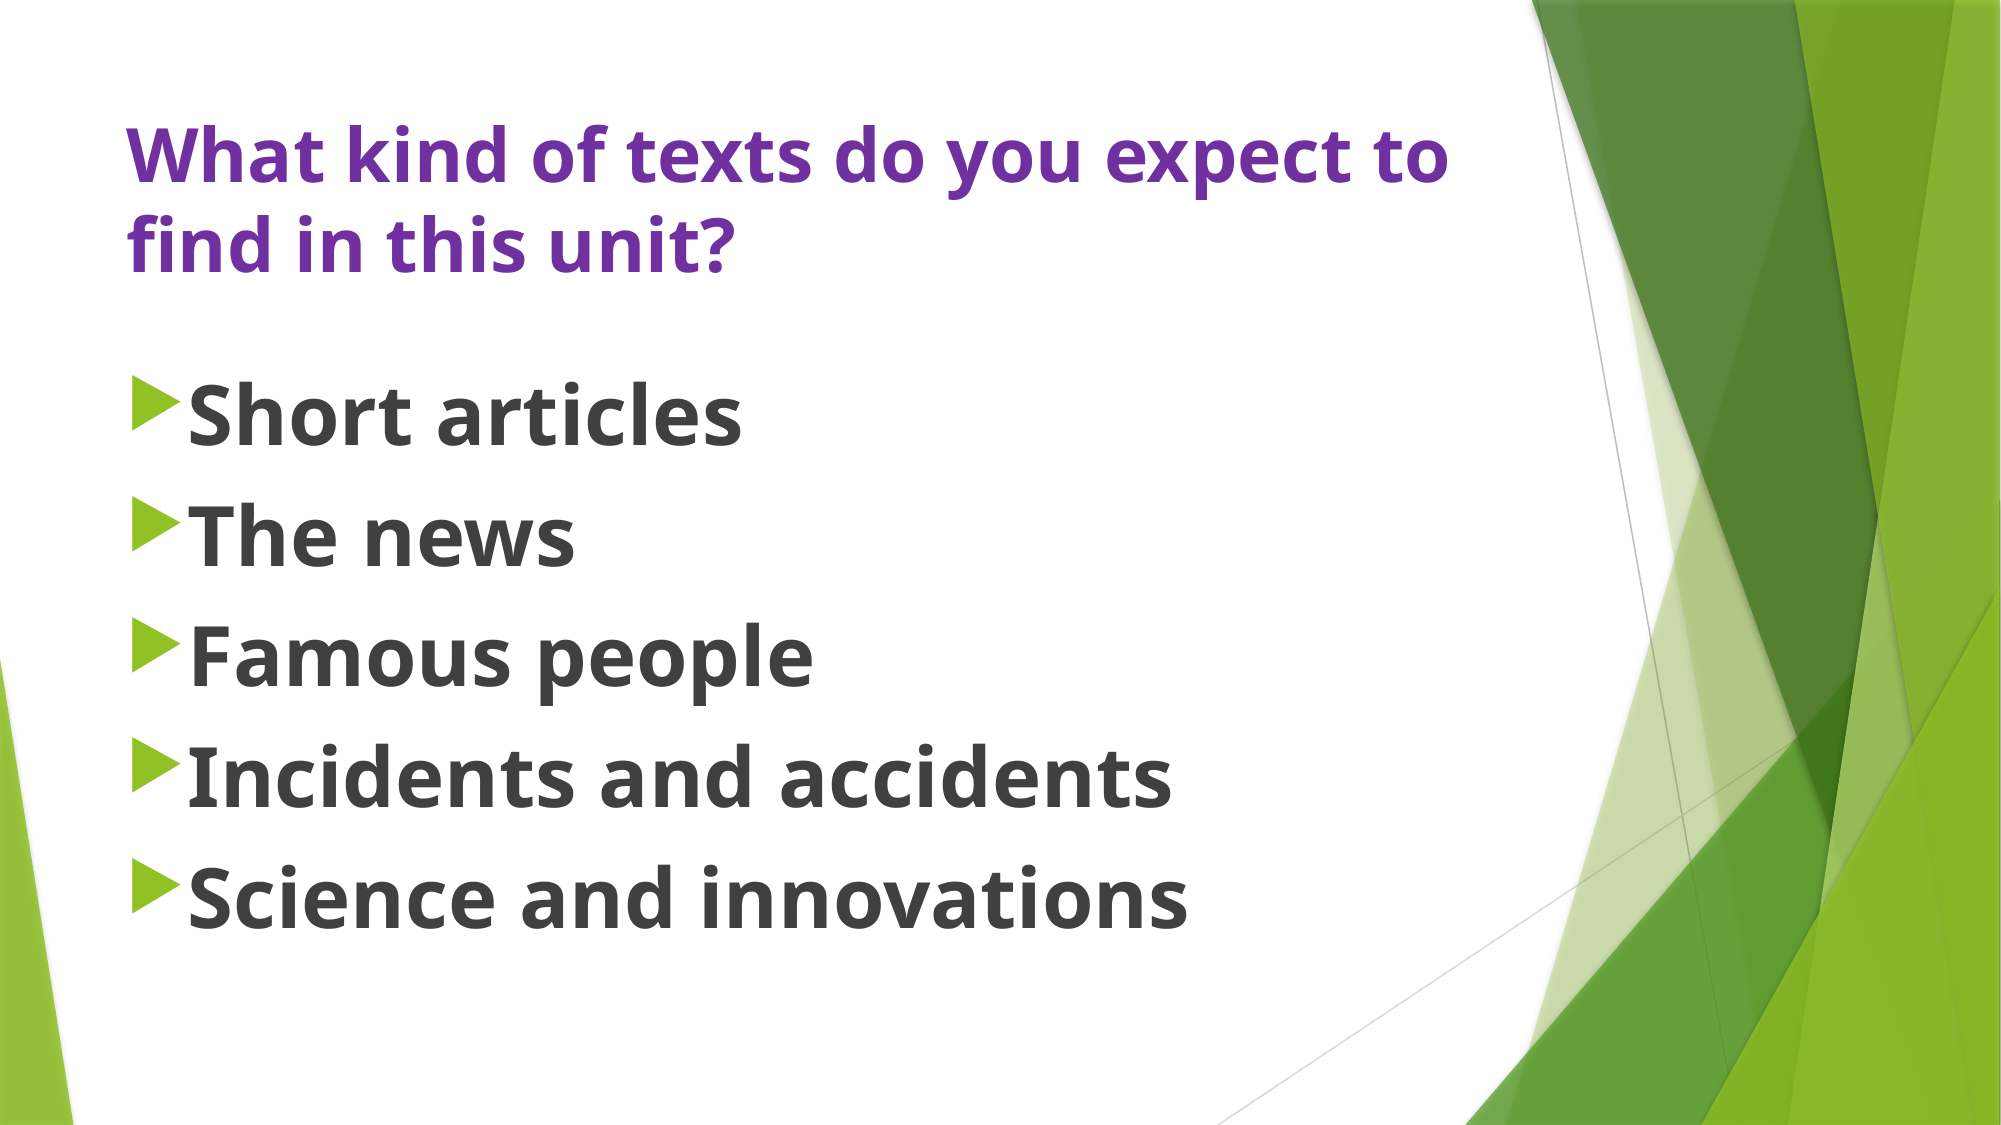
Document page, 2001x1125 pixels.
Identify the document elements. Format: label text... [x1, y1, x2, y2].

title What kind of texts do you expect to find in this unit? [111, 99, 1522, 317]
list Short articles The news Famous people Incidents and accidents Science and innovations [111, 354, 1522, 992]
